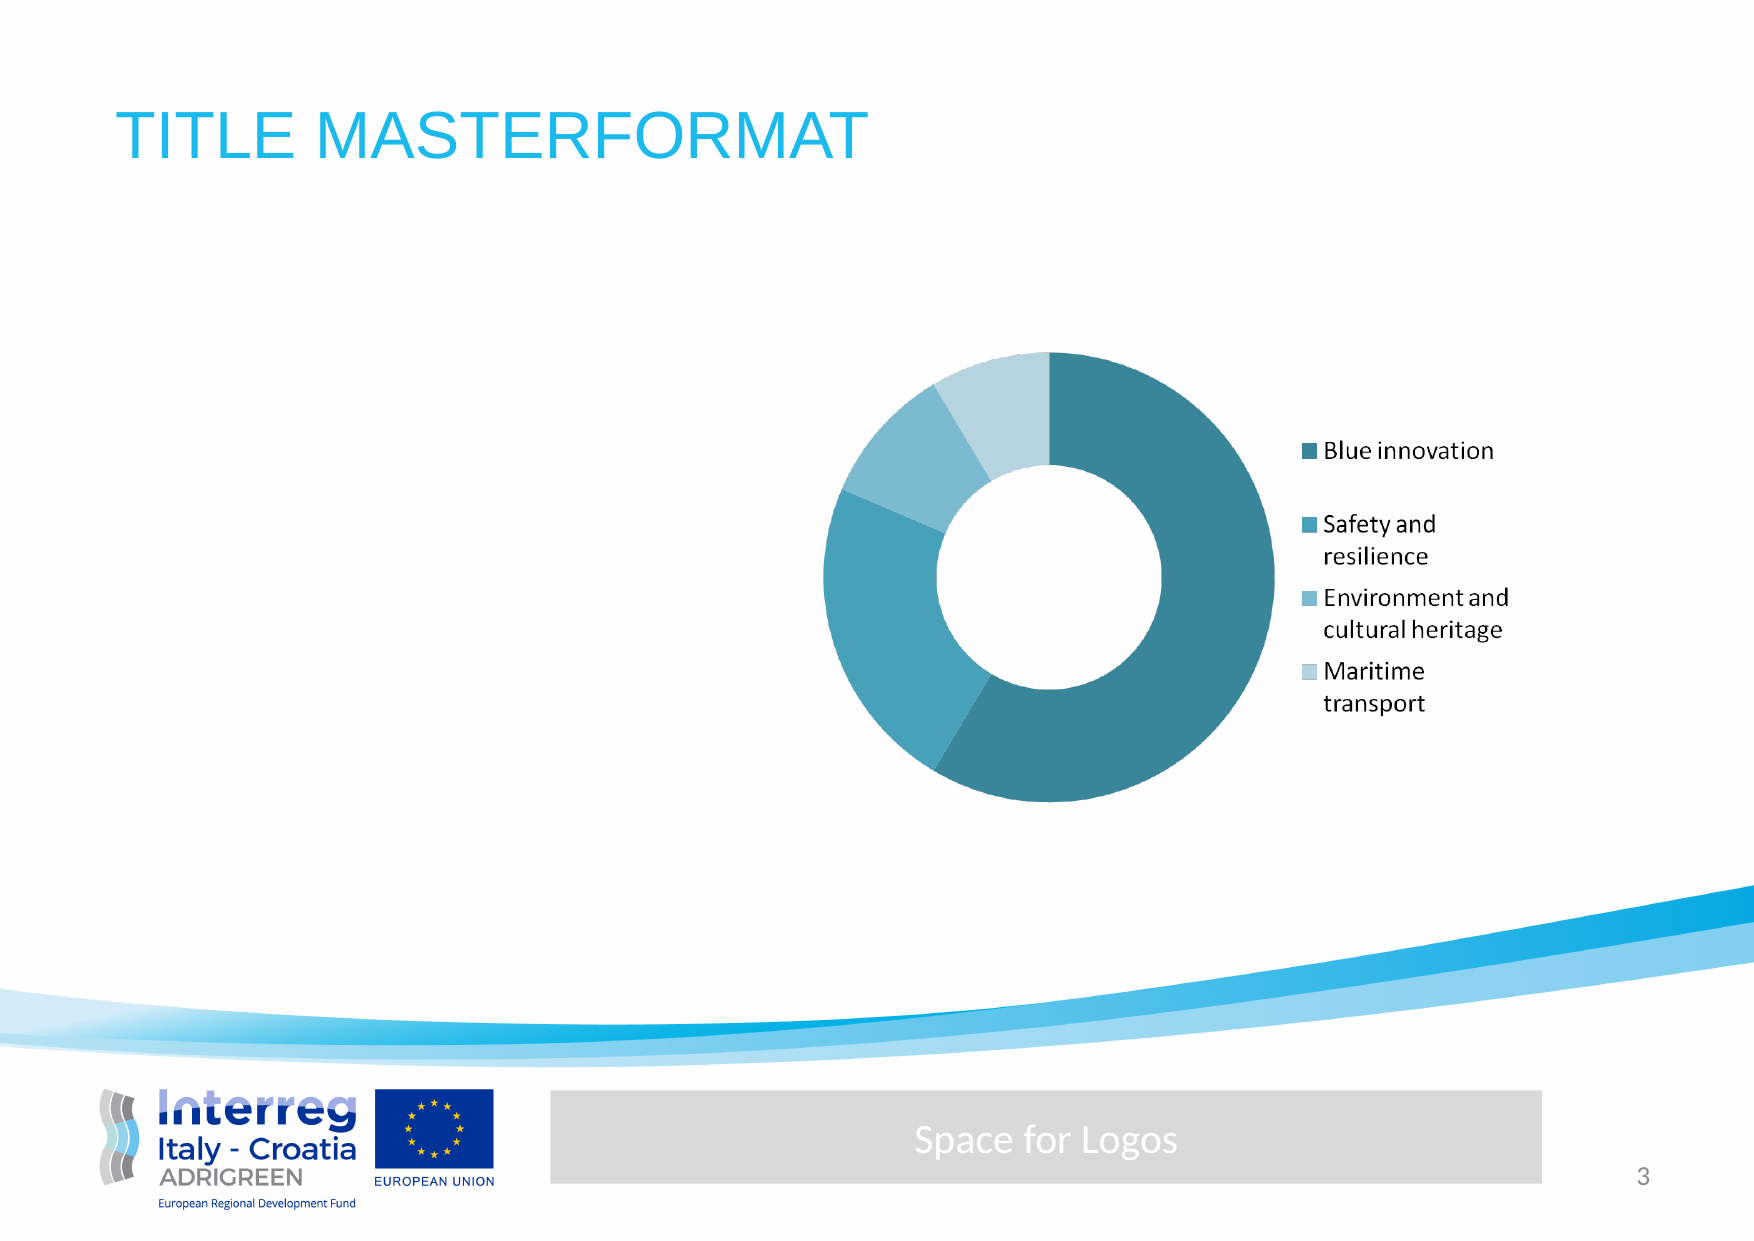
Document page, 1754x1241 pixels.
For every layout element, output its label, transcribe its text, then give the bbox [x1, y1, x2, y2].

text_box TITLE MASTERFORMAT [97, 83, 1656, 181]
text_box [801, 315, 1530, 839]
text_box Space for Logos [549, 1089, 1543, 1185]
slide_number 3 [1607, 1141, 1666, 1208]
picture [0, 0, 1754, 1241]
